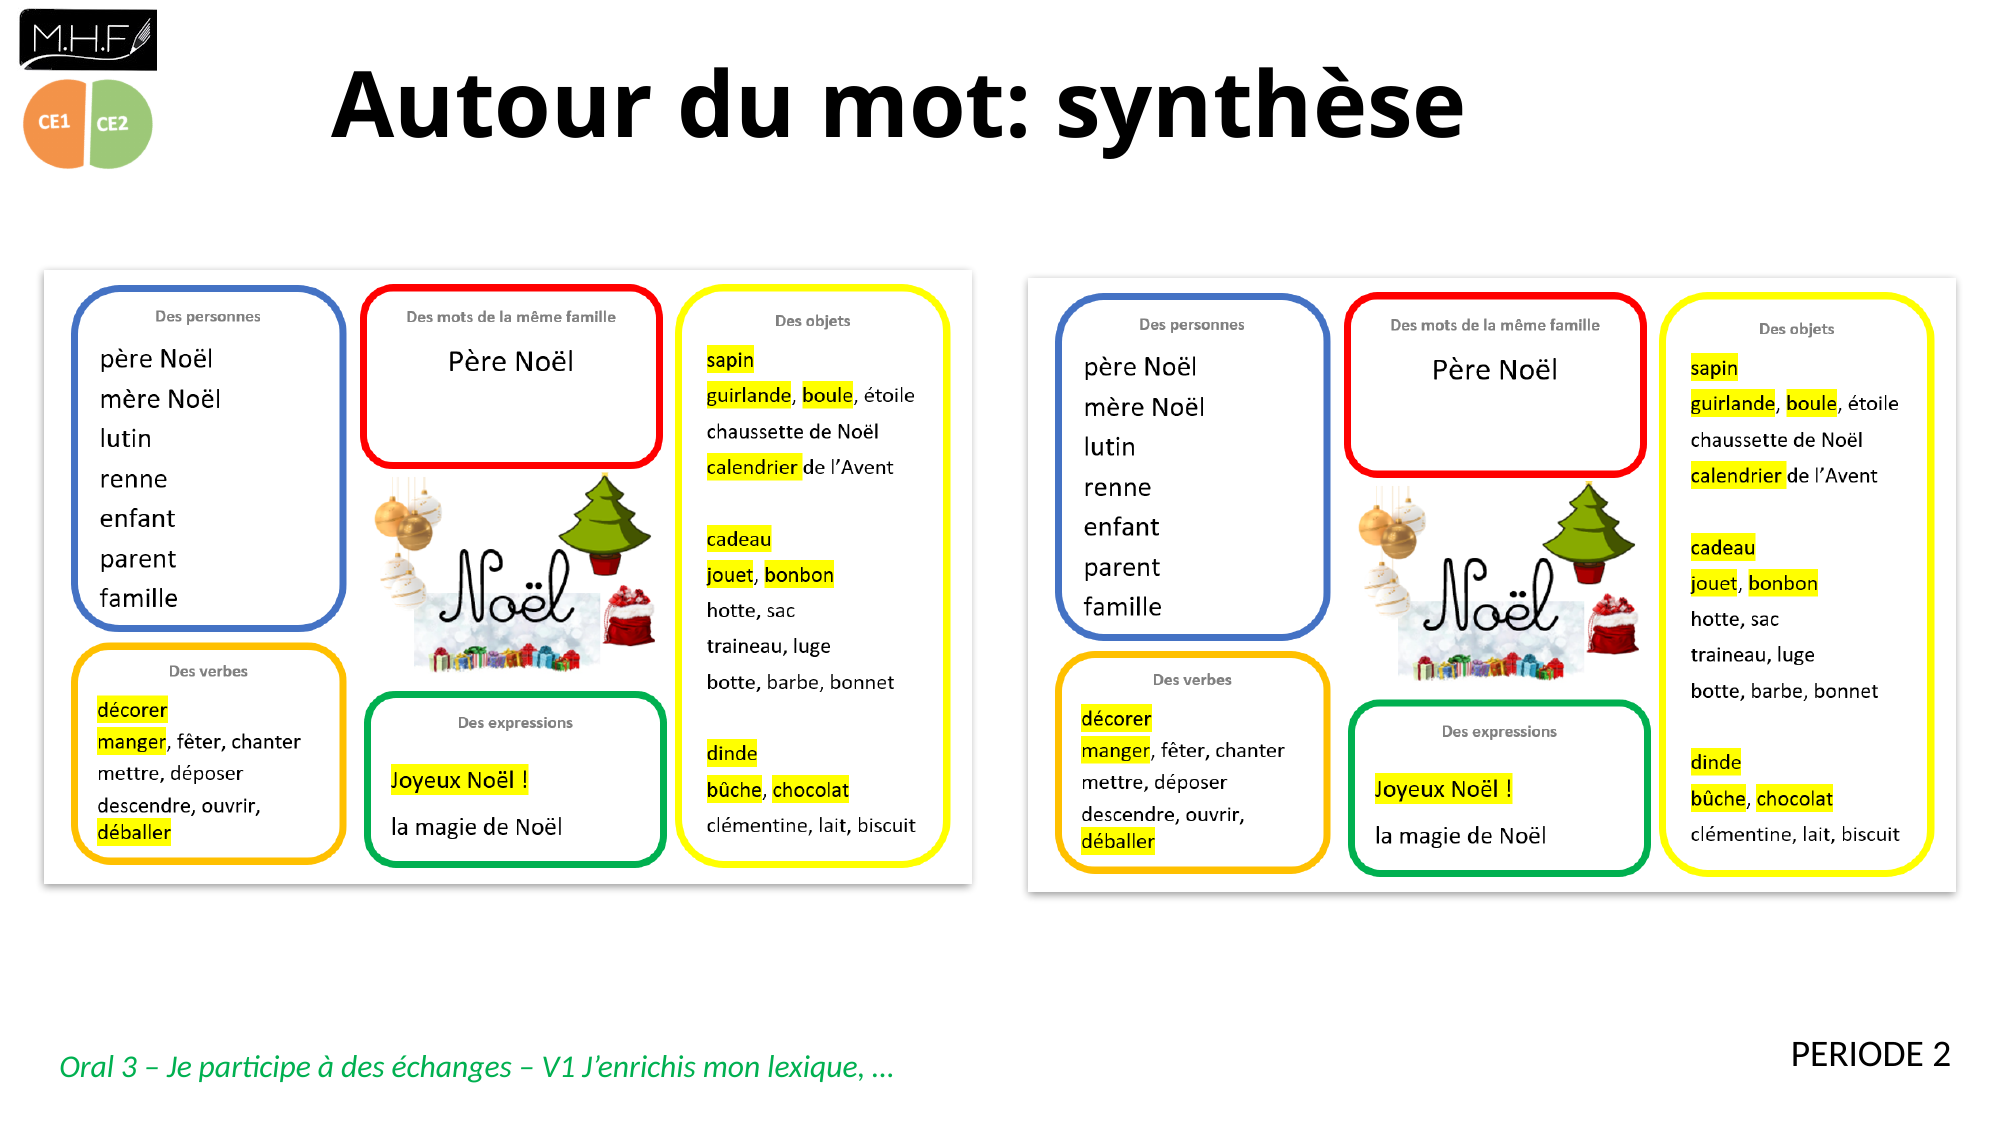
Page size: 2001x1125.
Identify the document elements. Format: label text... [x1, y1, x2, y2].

text_box PERIODE 2 [1362, 1021, 1967, 1082]
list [1042, 292, 1942, 878]
title Autour du mot: synthèse [316, 0, 1863, 218]
text_box Oral 3 – Je participe à des échanges – V1 J’enrichis mon lexique, … [44, 1038, 1346, 1092]
picture [58, 284, 958, 870]
picture [1, 7, 177, 207]
